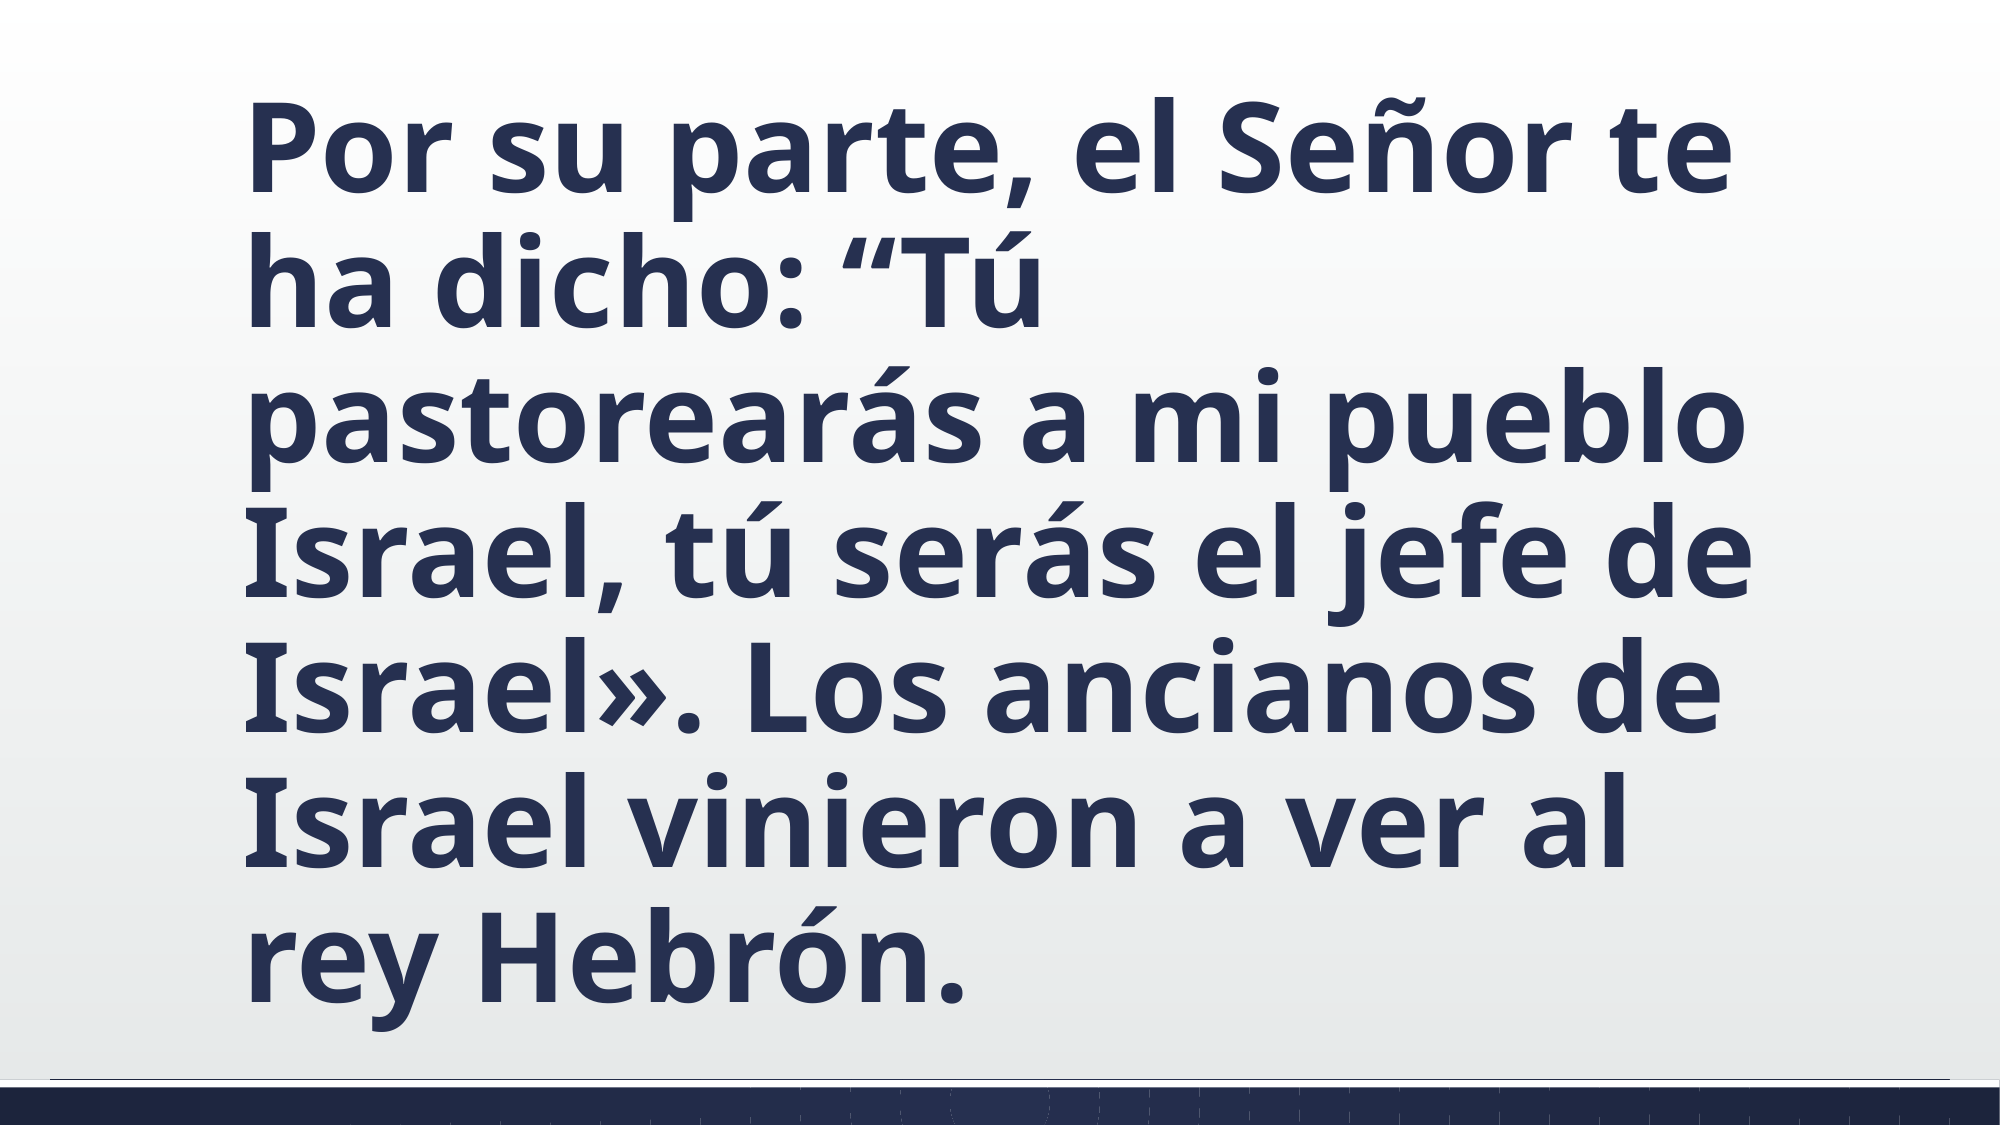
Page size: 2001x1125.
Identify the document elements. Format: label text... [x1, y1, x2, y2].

list Por su parte, el Señor te ha dicho: “Tú pastorearás a mi pueblo Israel, tú serás el jefe de Israel». Los ancianos de Israel vinieron a ver al rey Hebrón. [219, 76, 1780, 990]
